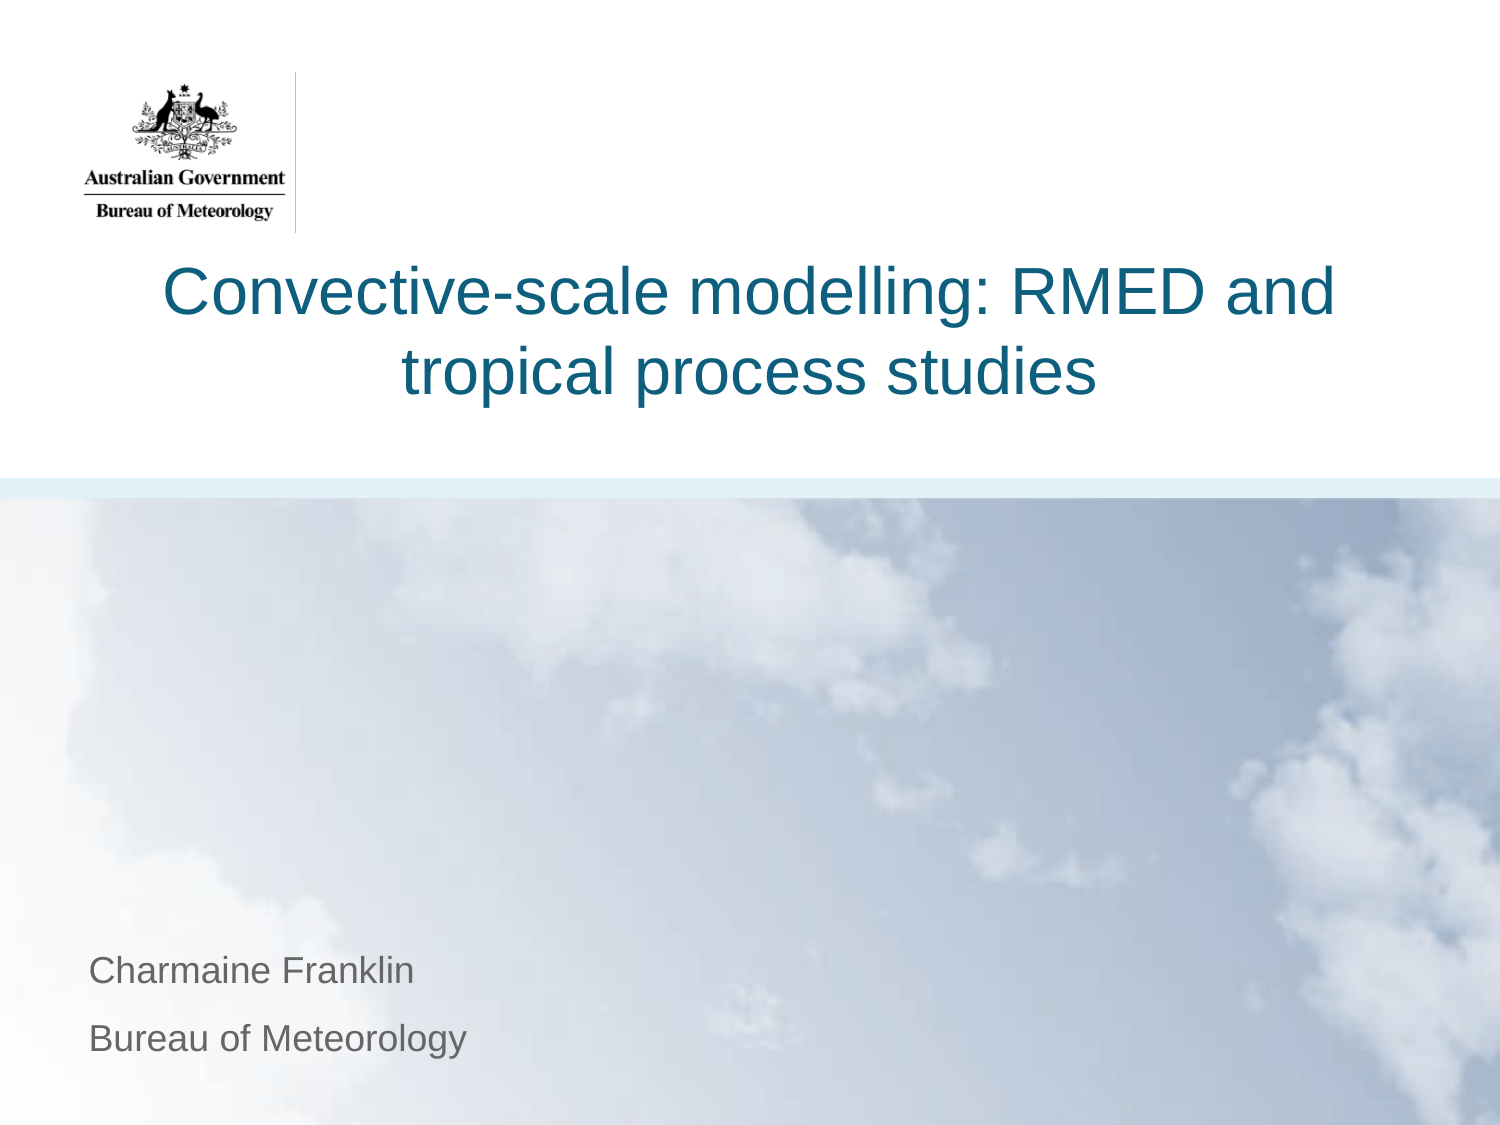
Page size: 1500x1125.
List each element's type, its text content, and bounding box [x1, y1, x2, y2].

picture [75, 72, 296, 233]
title Convective-scale modelling: RMED and tropical process studies [100, 269, 1400, 387]
picture [0, 478, 1500, 1125]
